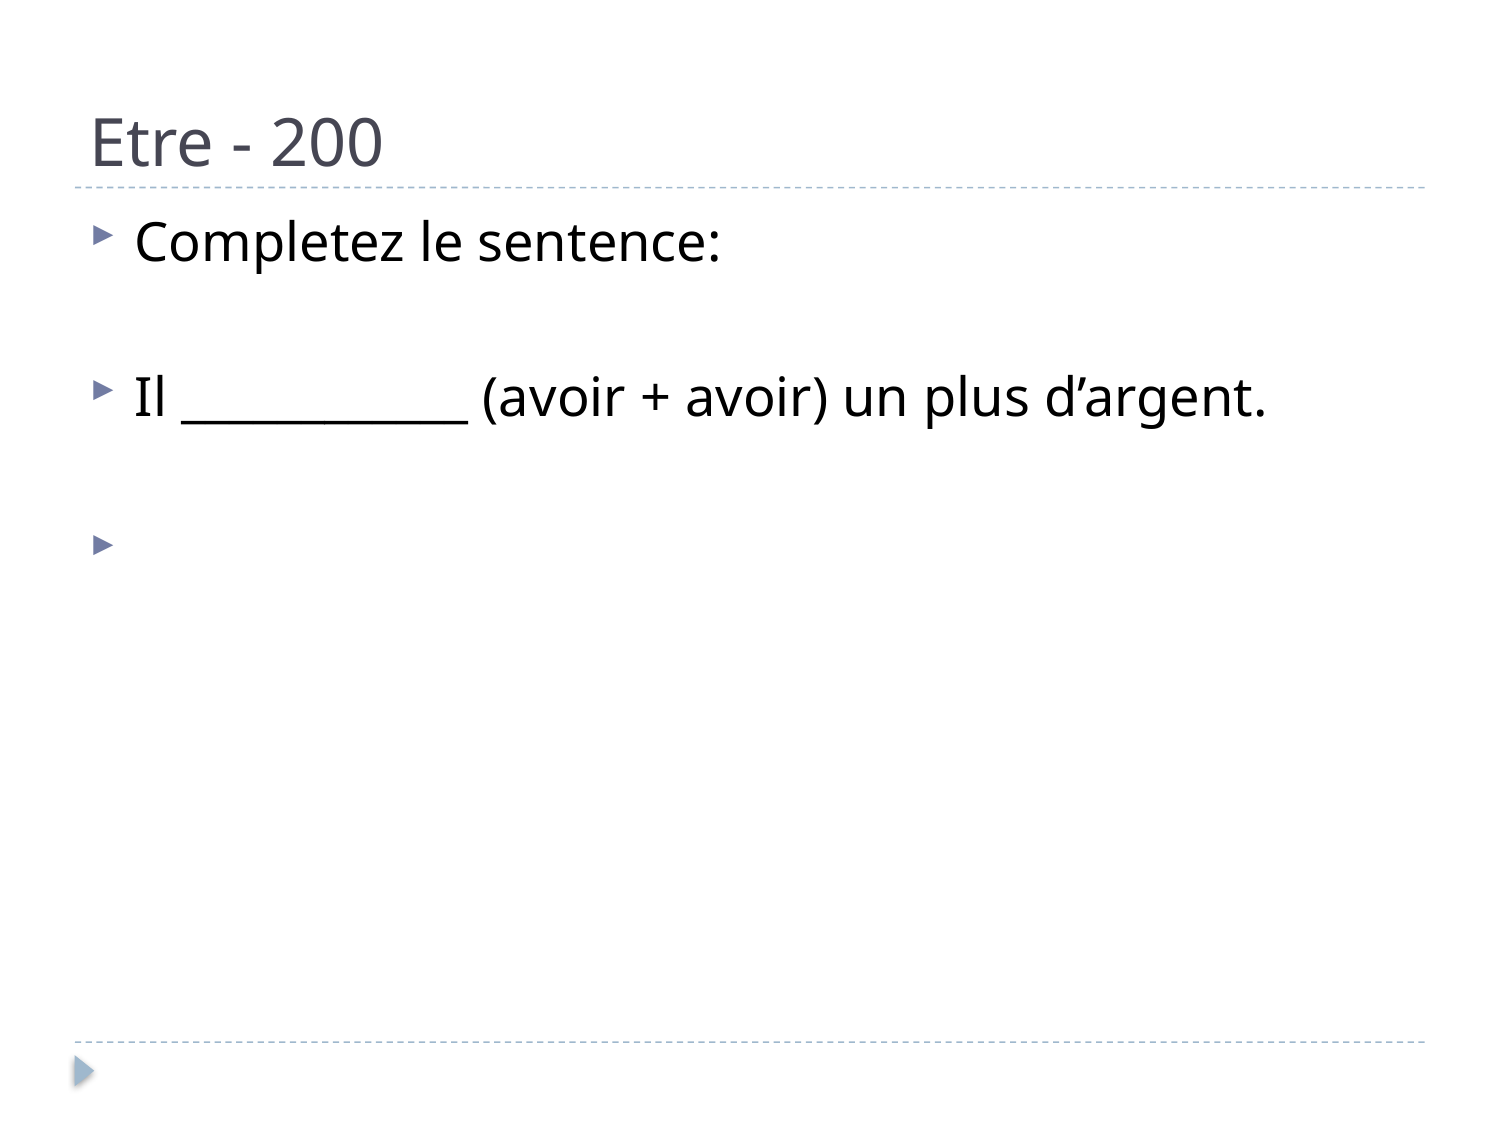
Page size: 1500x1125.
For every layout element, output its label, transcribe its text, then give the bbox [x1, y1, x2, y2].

title Etre - 200 [75, 24, 1425, 188]
list Completez le sentence: Il ____________ (avoir + avoir) un plus d’argent. Answer: avait ete [75, 200, 1425, 1010]
